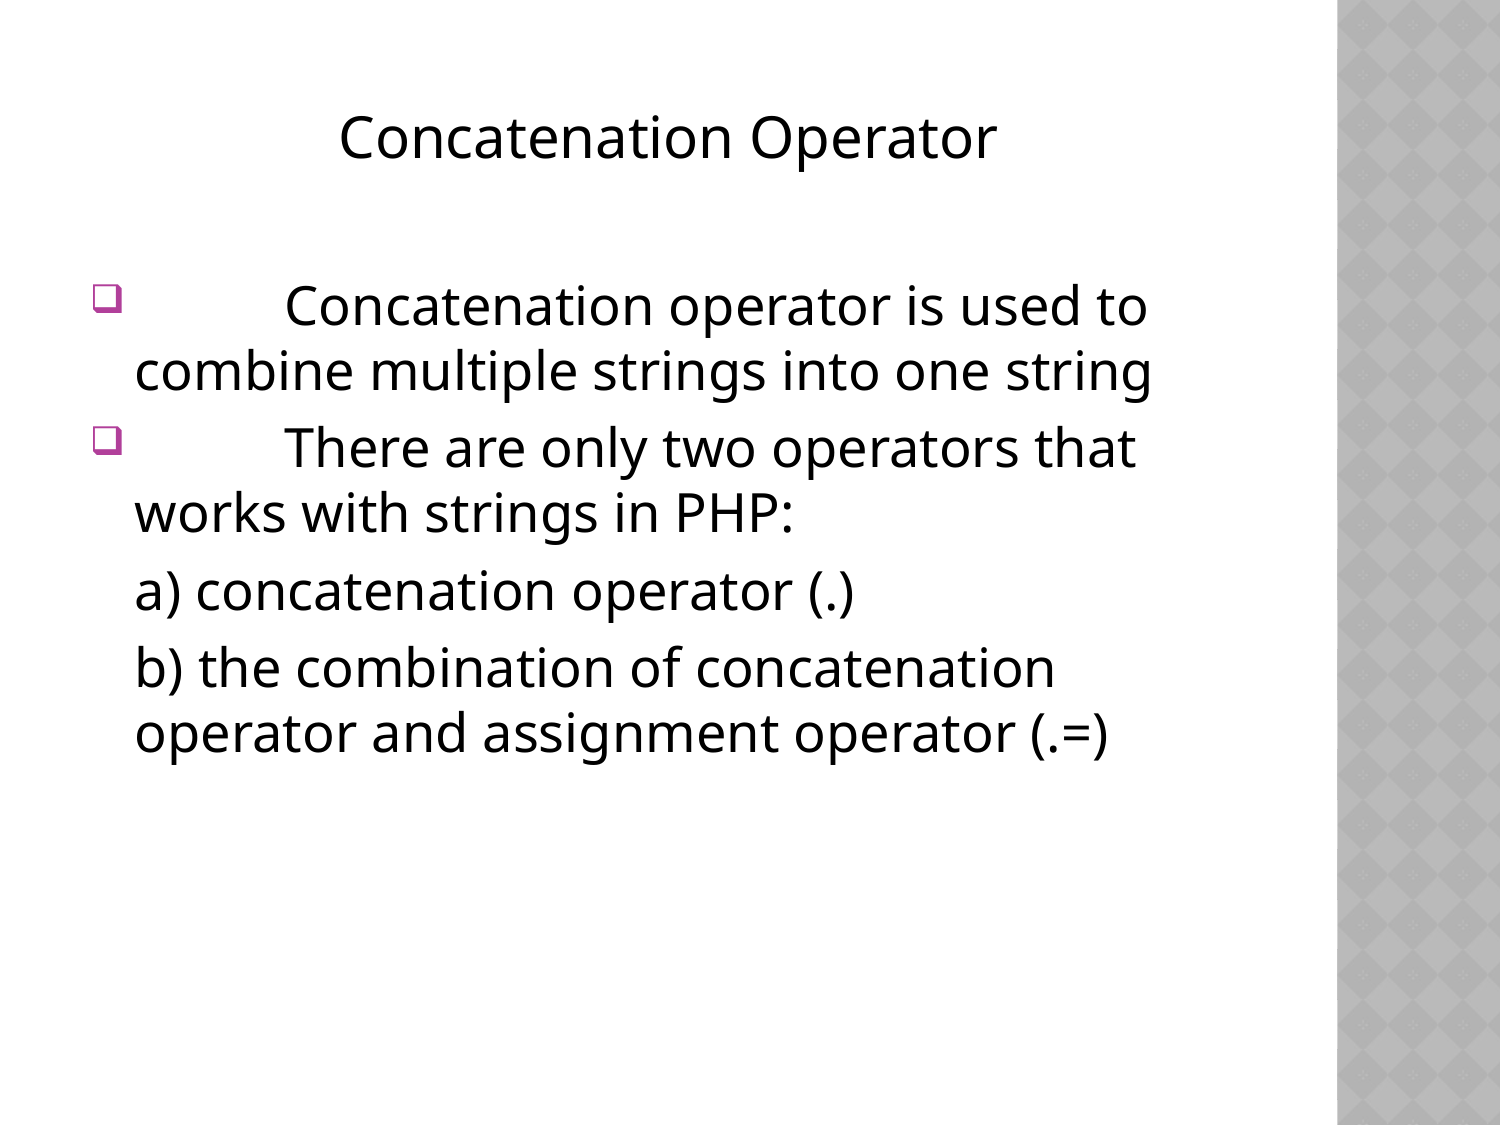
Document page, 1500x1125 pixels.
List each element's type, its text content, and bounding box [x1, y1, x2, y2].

list Concatenation operator is used to combine multiple strings into one string There are only two operators that works with strings in PHP: a) concatenation operator (.) b) the combination of concatenation operator and assignment operator (.=) [75, 264, 1263, 1059]
title Concatenation Operator [75, 52, 1263, 240]
